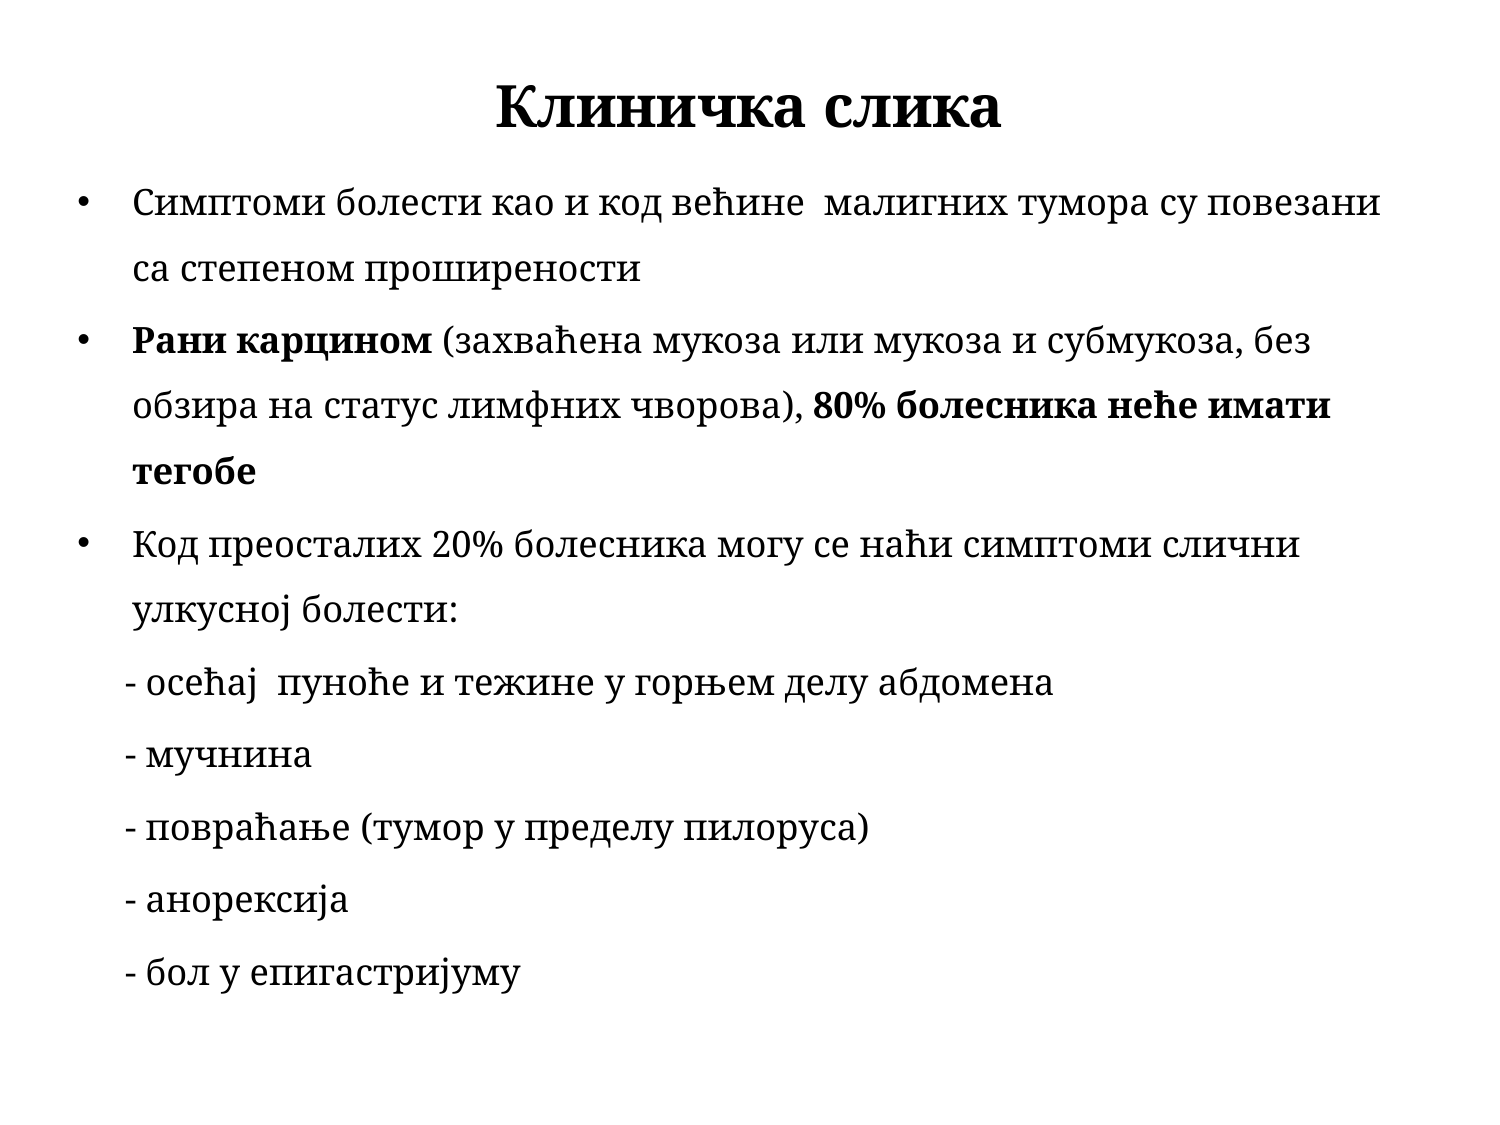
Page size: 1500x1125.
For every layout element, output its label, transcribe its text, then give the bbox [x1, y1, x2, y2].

title Клиничка слика [75, 45, 1425, 149]
list Симптоми болести као и код већине малигних тумора су повезани са степеном проширености Рани карцином (захваћена мукоза или мукоза и субмукоза, без обзира на статус лимфних чворова), 80% болесника неће имати тегобе Код преосталих 20% болесника могу се наћи симптоми слични улкусној болести: - oсећај пуноће и тежине у горњем делу абдомена - мучнина - повраћање (тумор у пределу пилоруса) - aнорексија - бол у епигастријуму [62, 149, 1425, 1005]
